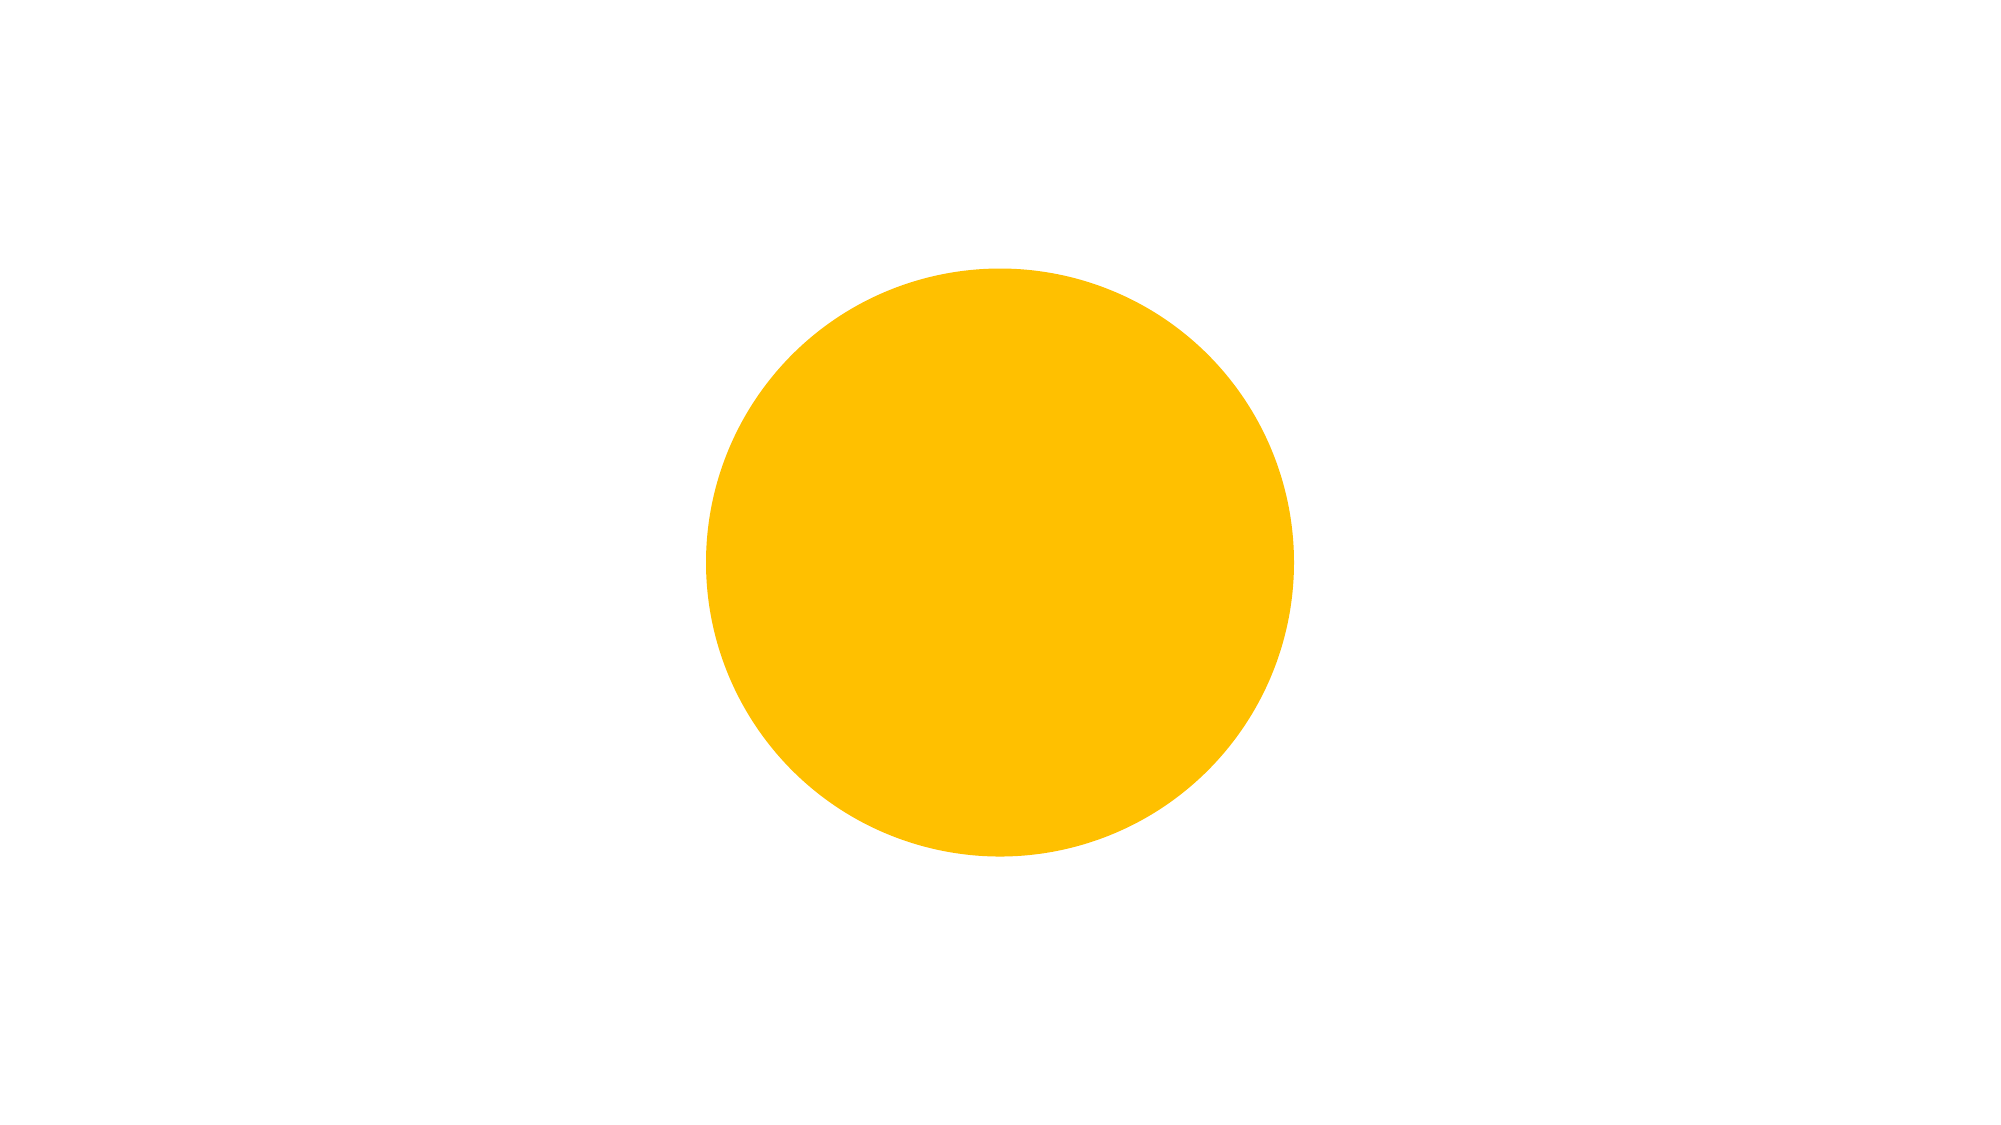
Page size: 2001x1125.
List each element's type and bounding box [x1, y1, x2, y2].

text_box [704, 267, 1296, 858]
